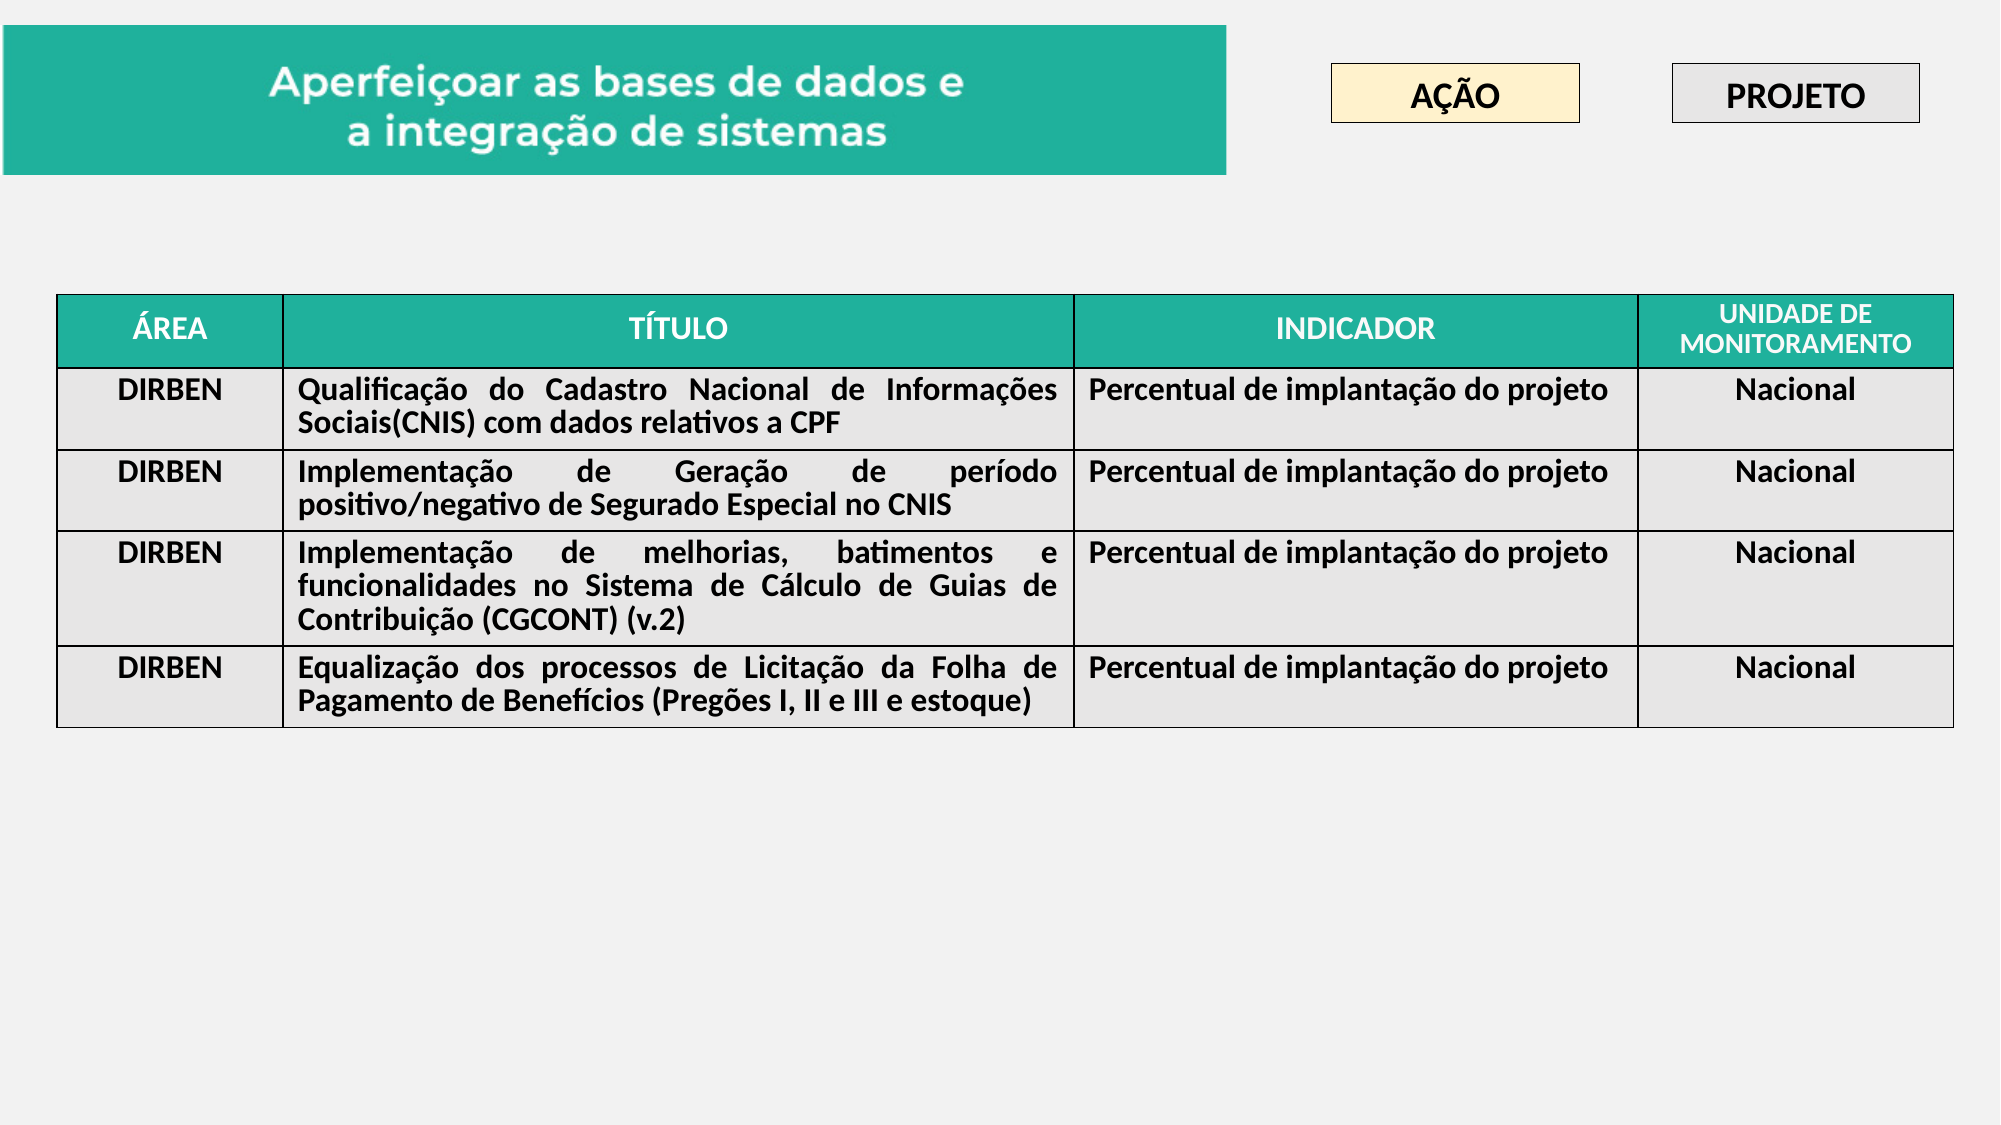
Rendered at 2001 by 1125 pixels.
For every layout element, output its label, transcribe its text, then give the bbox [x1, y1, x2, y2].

table_header TÍTULO [284, 295, 1073, 367]
table_cell Nacional [1639, 532, 1953, 645]
table_cell Nacional [1639, 451, 1953, 530]
table_cell Percentual de implantação do projeto [1075, 451, 1637, 530]
table_cell DIRBEN [58, 369, 282, 449]
table_header UNIDADE DE MONITORAMENTO [1639, 295, 1953, 367]
picture [0, 25, 1227, 175]
table_cell Equalização dos processos de Licitação da Folha de Pagamento de Benefícios (Pregões I, II e III e estoque) [284, 647, 1073, 727]
text_box PROJETO [1672, 63, 1920, 123]
table_cell Percentual de implantação do projeto [1075, 532, 1637, 645]
table_cell Qualificação do Cadastro Nacional de Informações Sociais(CNIS) com dados relativos a CPF [284, 369, 1073, 449]
table_cell Percentual de implantação do projeto [1075, 647, 1637, 727]
table_cell DIRBEN [58, 451, 282, 530]
text_box AÇÃO [1331, 63, 1580, 123]
table_cell DIRBEN [58, 532, 282, 645]
table_cell Nacional [1639, 369, 1953, 449]
table_cell Percentual de implantação do projeto [1075, 369, 1637, 449]
table_cell Nacional [1639, 647, 1953, 727]
table_header ÁREA [58, 295, 282, 367]
table_header INDICADOR [1075, 295, 1637, 367]
table_cell Implementação de melhorias, batimentos e funcionalidades no Sistema de Cálculo de Guias de Contribuição (CGCONT) (v.2) [284, 532, 1073, 645]
table_cell Implementação de Geração de período positivo/negativo de Segurado Especial no CNIS [284, 451, 1073, 530]
table_cell DIRBEN [58, 647, 282, 727]
